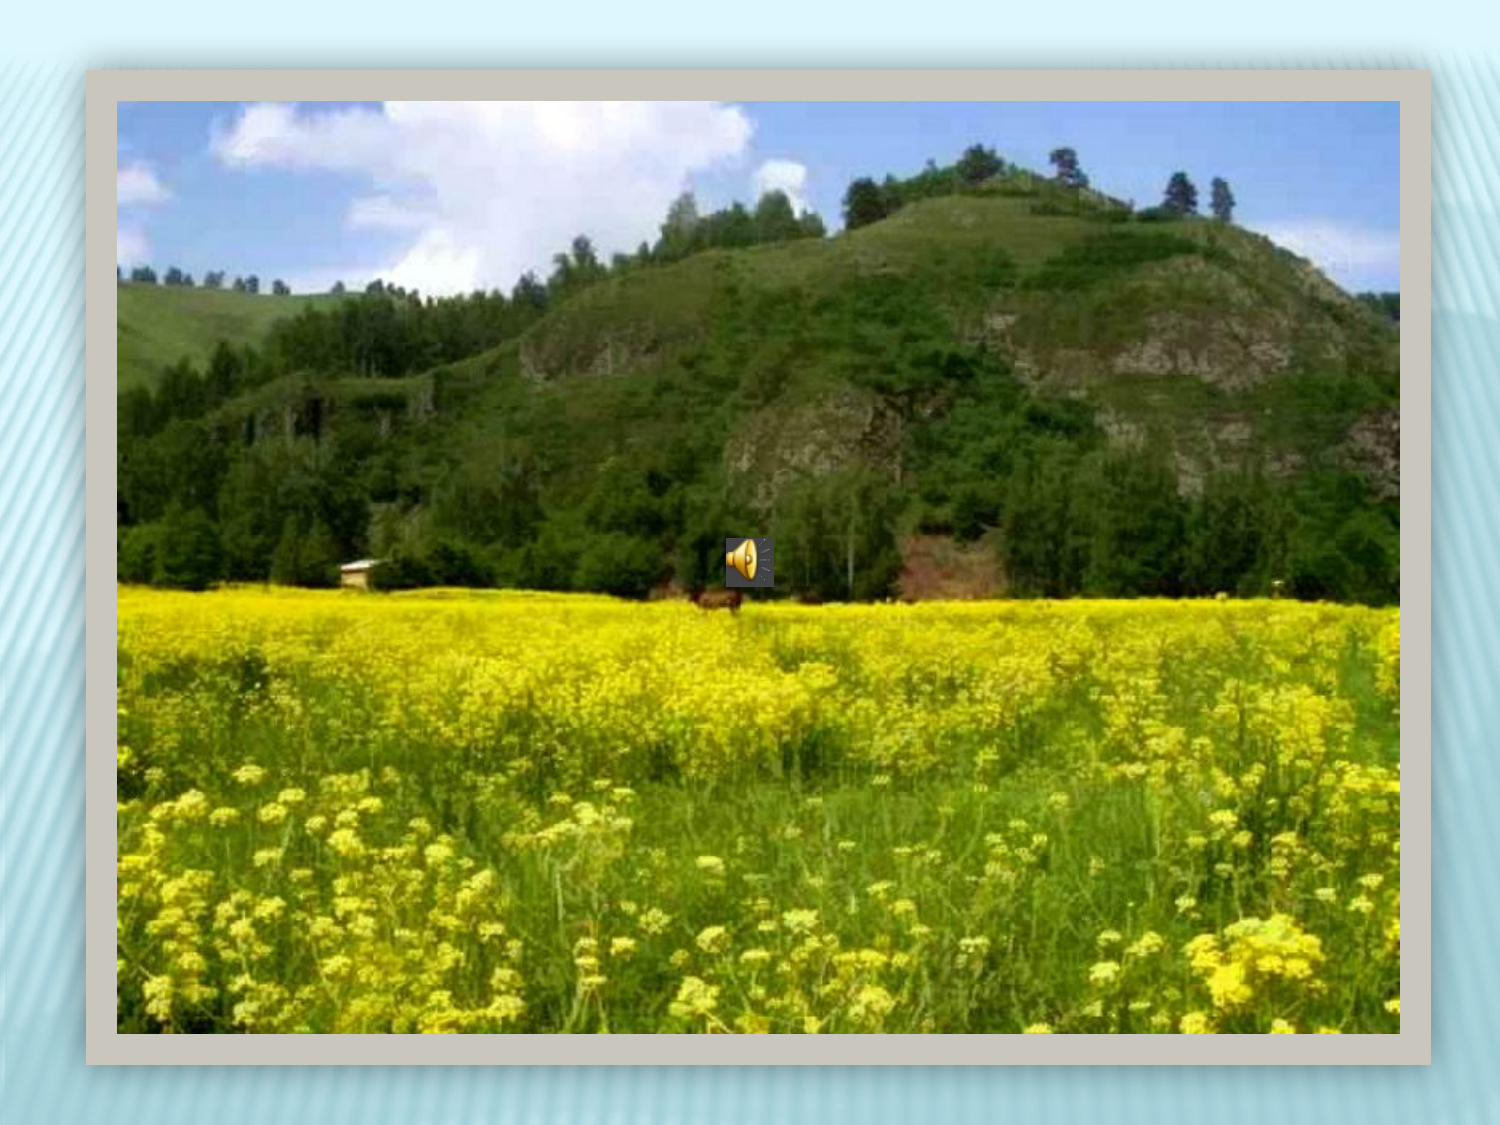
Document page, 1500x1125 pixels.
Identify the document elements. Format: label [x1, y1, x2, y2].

picture [116, 100, 1401, 1035]
